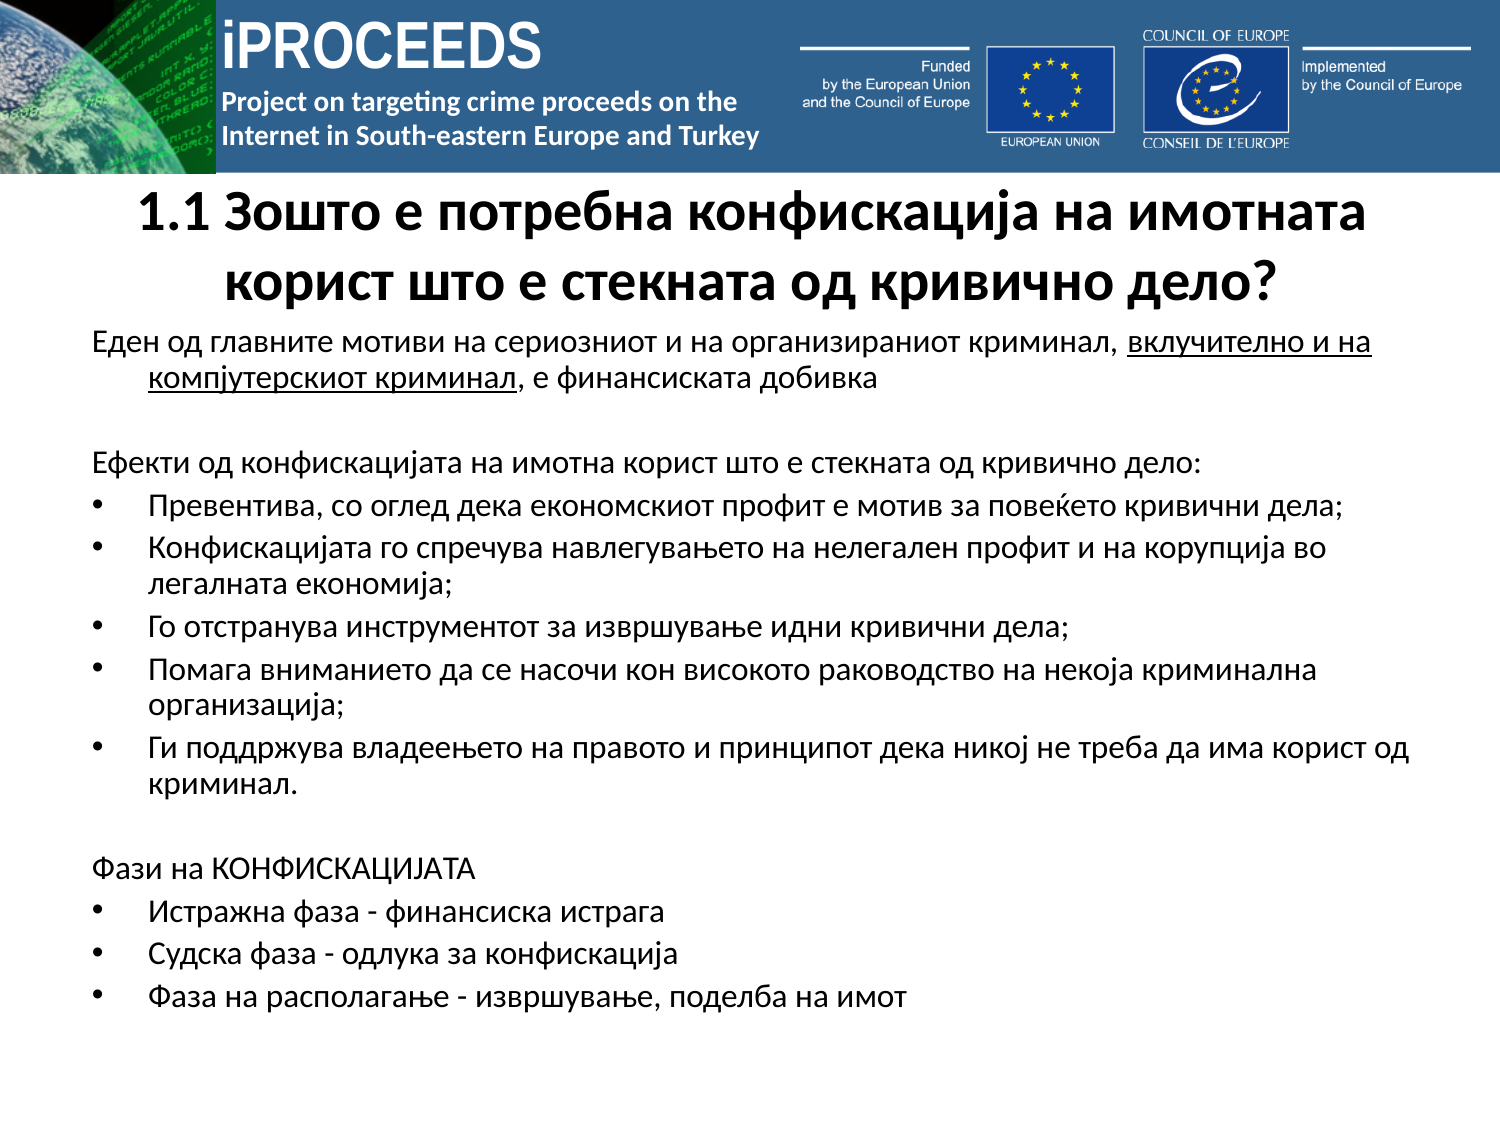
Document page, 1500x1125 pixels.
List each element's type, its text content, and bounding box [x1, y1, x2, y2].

picture [0, 0, 216, 174]
list Еден од главните мотиви на сериозниот и на организираниот криминал, вклучително и на компјутерскиот криминал, е финансиската добивка Ефекти од конфискацијата на имотна корист што е стекната од кривично дело: Превентива, со оглед дека економскиот профит е мотив за повеќето кривични дела; Конфискацијата го спречува навлегувањето на нелегален профит и на корупција во легалната економија; Го отстранува инструментот за извршување идни кривични дела; Помага вниманието да се насочи кон високото раководство на некоја криминална организација; Ги поддржува владеењето на правото и принципот дека никој не треба да има корист од криминал. Фази на КОНФИСКАЦИЈАTA Истражна фаза - финансиска истрага Судска фаза - одлука за конфискација Фаза на располагање - извршување, поделба на имот [76, 316, 1427, 1017]
title 1.1 Зошто е потребна конфискација на имотната корист што е стекната од кривично дело? [76, 234, 1427, 316]
picture [800, 30, 1471, 148]
